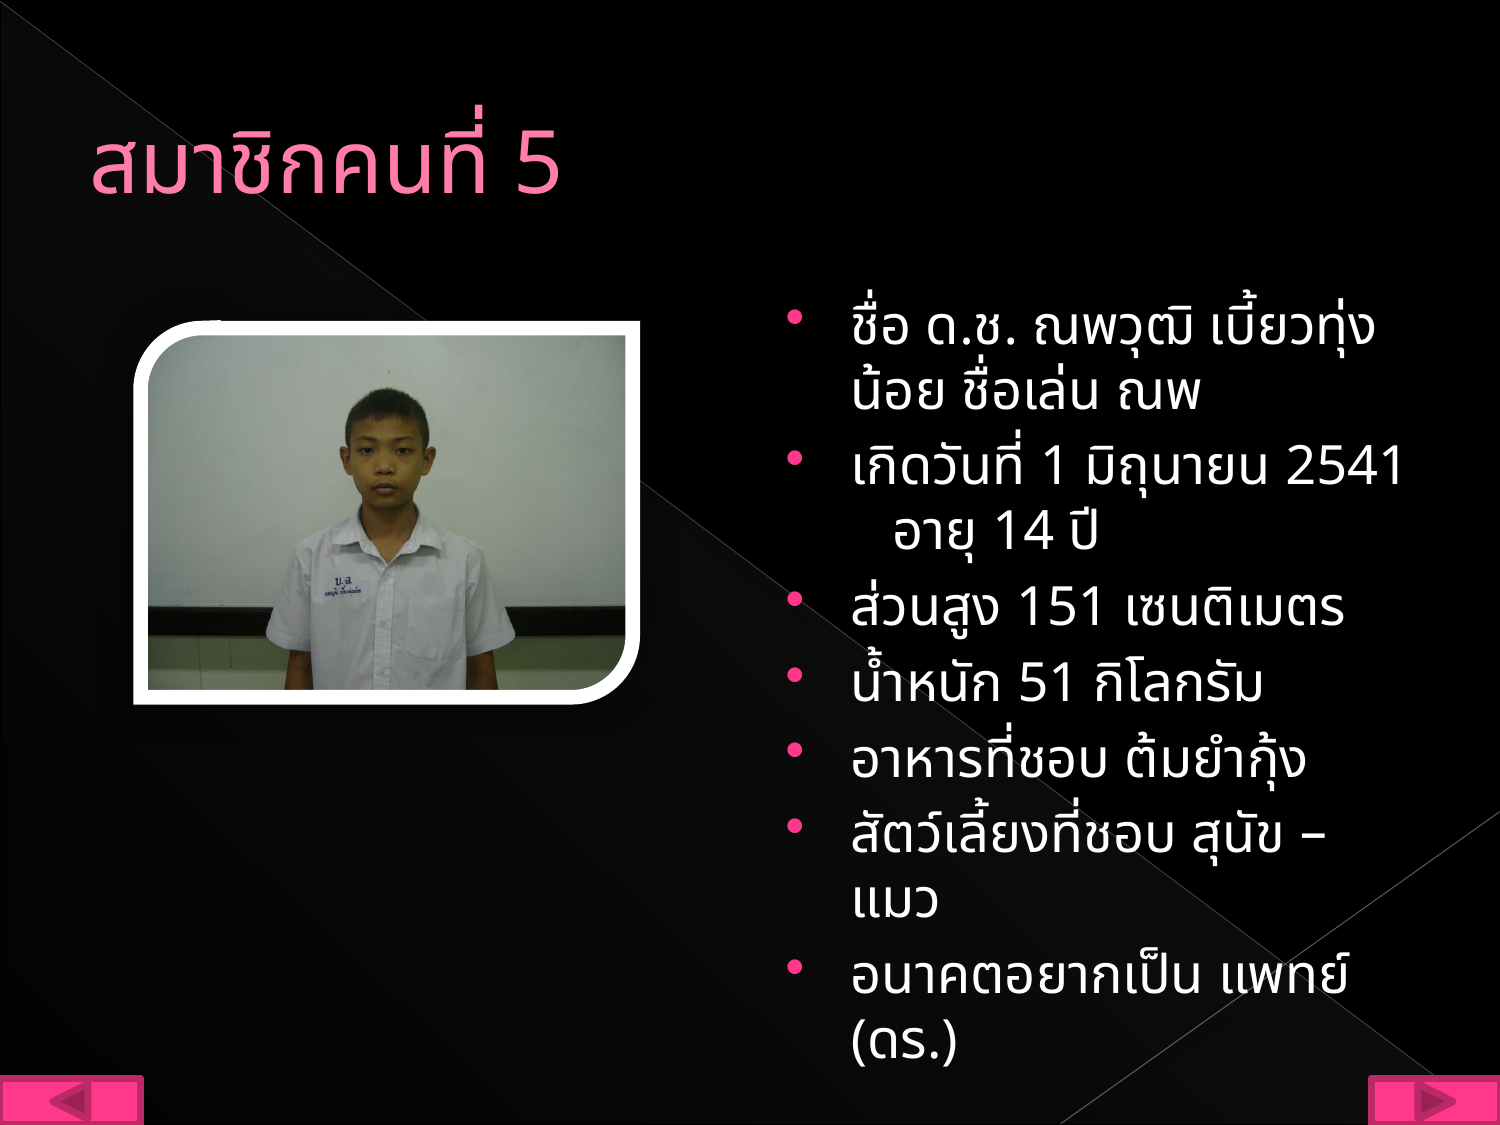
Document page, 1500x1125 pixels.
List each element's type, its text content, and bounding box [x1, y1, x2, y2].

title สมาชิกคนที่ 5 [75, 43, 1425, 274]
list ชื่อ ด.ช. ณพวุฒิ เบี้ยวทุ่งน้อย ชื่อเล่น ณพ เกิดวันที่ 1 มิถุนายน 2541 อายุ 14 ปี ส่วนสูง 151 เซนติเมตร น้ำหนัก 51 กิโลกรัม อาหารที่ชอบ ต้มยำกุ้ง สัตว์เลี้ยงที่ชอบ สุนัข – แมว อนาคตอยากเป็น แพทย์ (ดร.) [762, 282, 1425, 1025]
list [140, 327, 633, 698]
text_box [1368, 1075, 1500, 1125]
text_box [0, 1075, 144, 1125]
